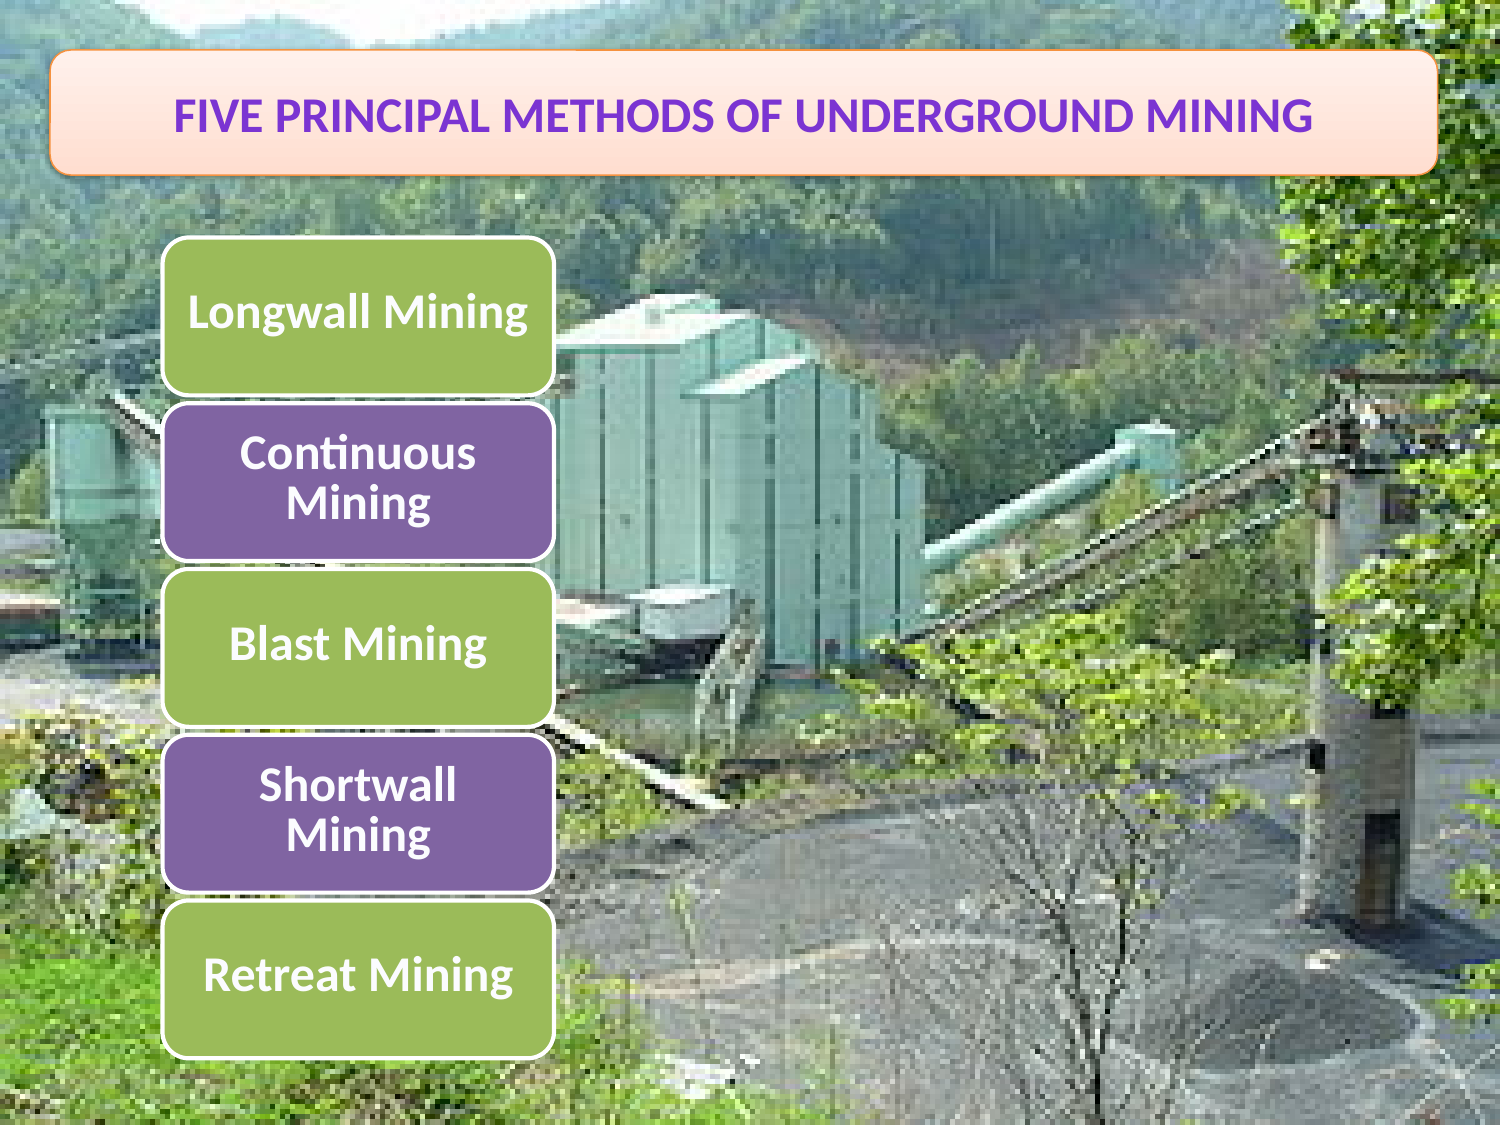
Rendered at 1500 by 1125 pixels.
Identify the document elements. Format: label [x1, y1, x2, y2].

text_box [162, 237, 1251, 1059]
picture [0, 0, 1500, 1125]
